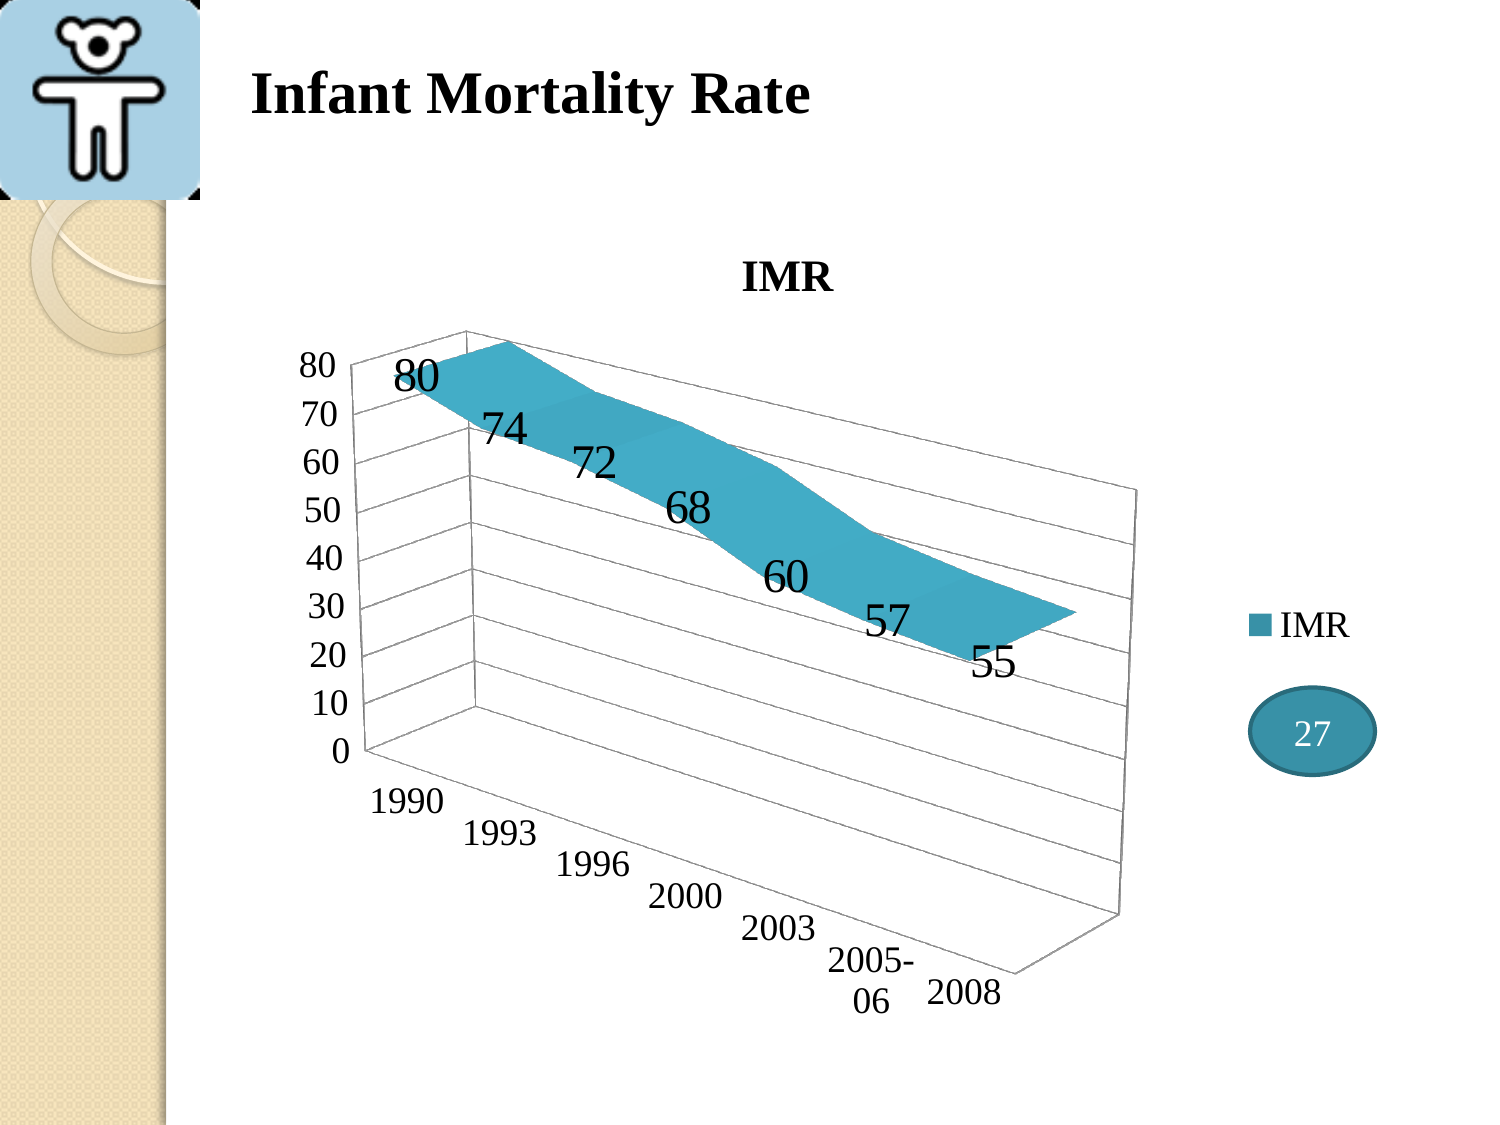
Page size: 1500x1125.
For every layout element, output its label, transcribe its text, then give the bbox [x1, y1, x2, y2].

title Infant Mortality Rate [235, 45, 1466, 233]
picture [0, 0, 201, 201]
chart [199, 212, 1376, 1038]
